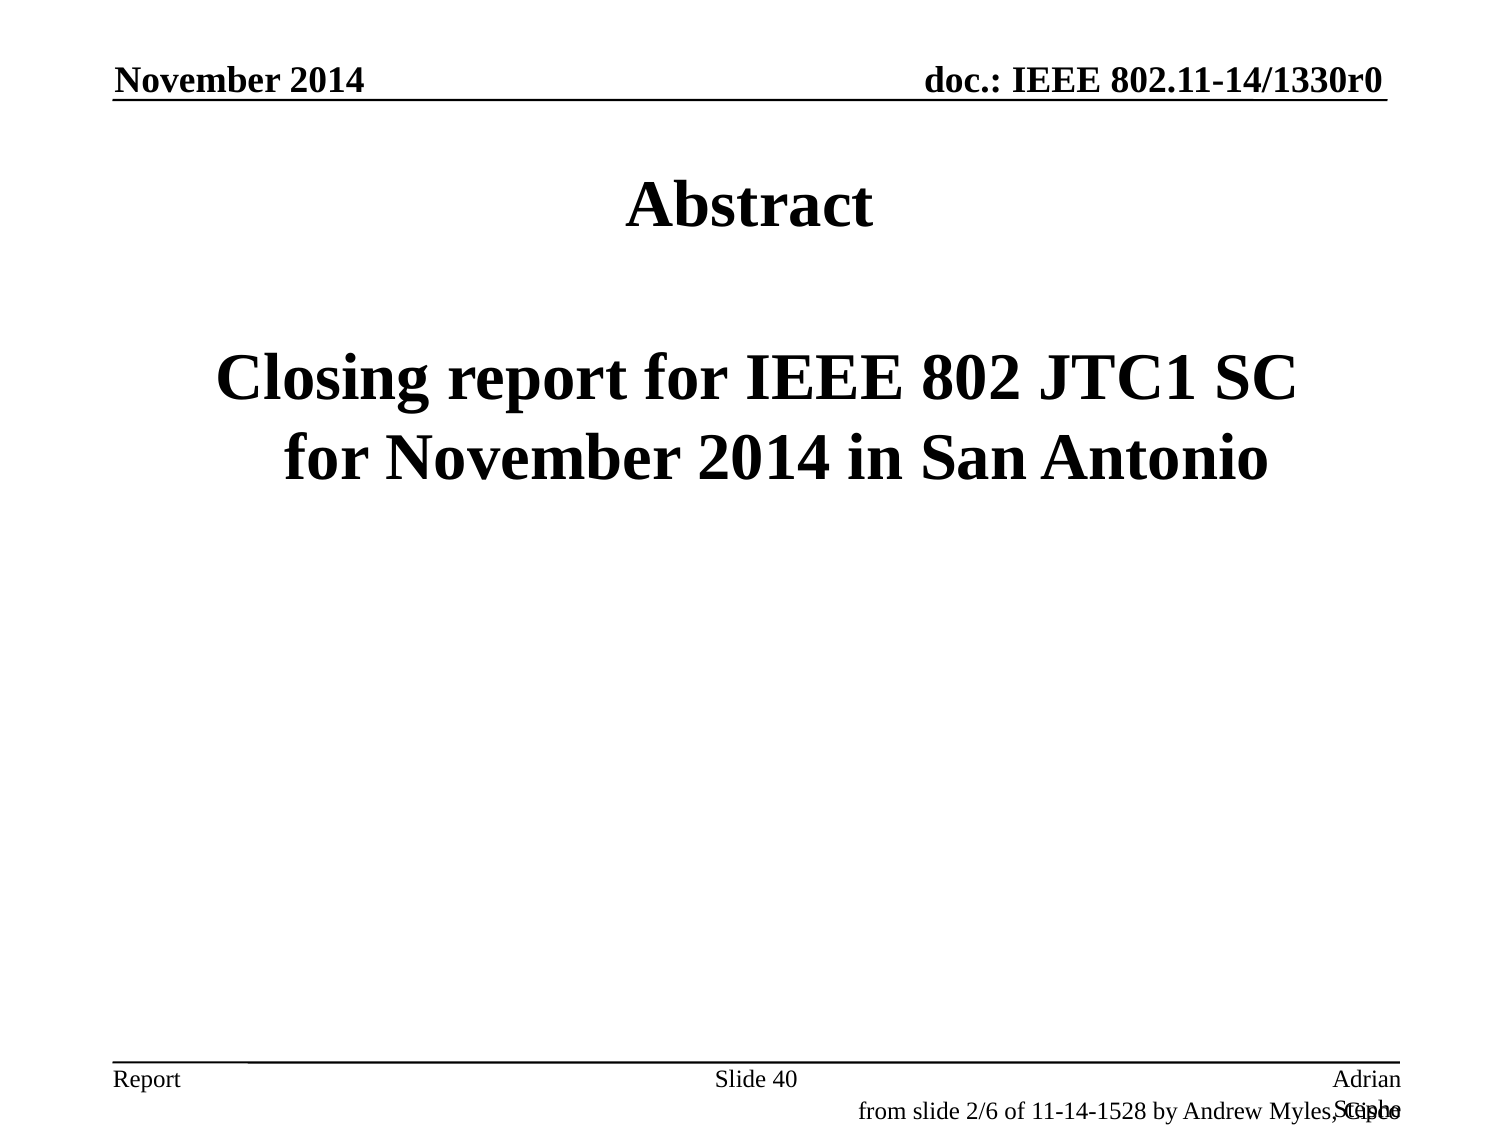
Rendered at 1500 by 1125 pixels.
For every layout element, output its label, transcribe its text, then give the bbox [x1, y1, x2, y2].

title Abstract [112, 112, 1388, 288]
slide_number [114, 54, 374, 101]
list Closing report for IEEE 802 JTC1 SC for November 2014 in San Antonio [112, 324, 1388, 1000]
footer Adrian Stephens, Intel Corporation [1324, 1061, 1402, 1087]
slide_number Slide 40 [712, 1061, 800, 1087]
text_box from slide 2/6 of 11-14-1528 by Andrew Myles, Cisco [343, 1087, 1417, 1125]
